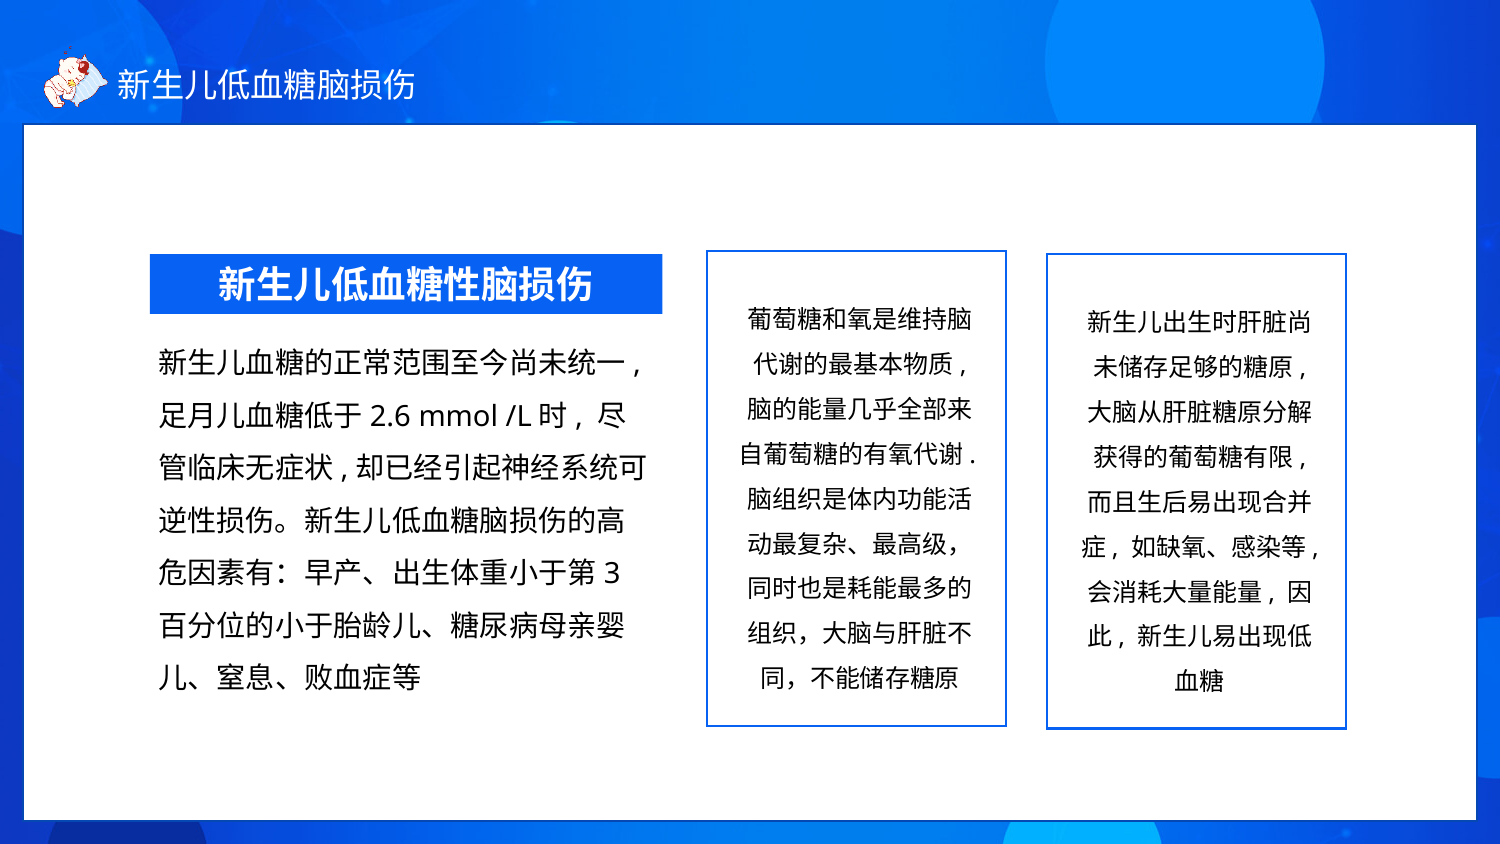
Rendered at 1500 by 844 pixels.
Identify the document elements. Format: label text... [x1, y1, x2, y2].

text_box 新生儿血糖的正常范围至今尚未统一,足月儿血糖低于2.6 mmol /L时, 尽管临床无症状,却已经引起神经系统可逆性损伤。新生儿低血糖脑损伤的高危因素有：早产、出生体重小于第3百分位的小于胎龄儿、糖尿病母亲婴儿、窒息、败血症等 [146, 346, 660, 676]
picture [0, 0, 1500, 844]
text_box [706, 251, 1007, 726]
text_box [1046, 254, 1347, 729]
text_box 新生儿低血糖性脑损伤 [149, 254, 663, 314]
